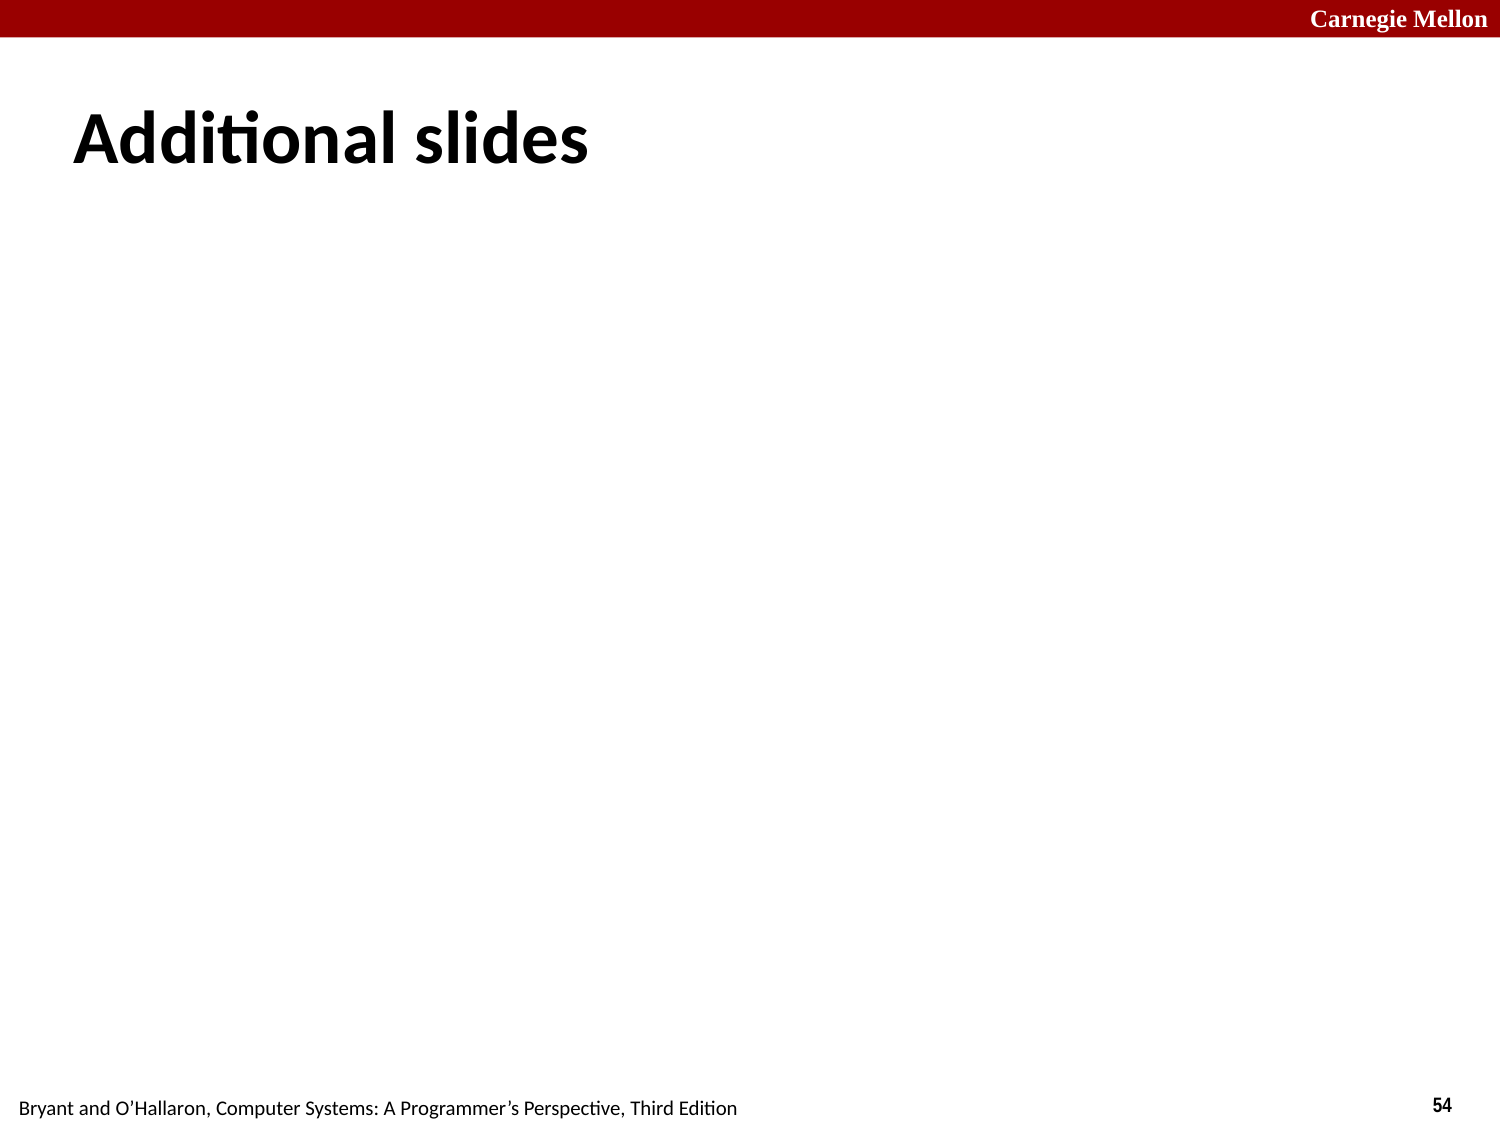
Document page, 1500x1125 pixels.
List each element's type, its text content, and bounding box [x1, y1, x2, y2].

title Additional slides [58, 71, 1305, 197]
